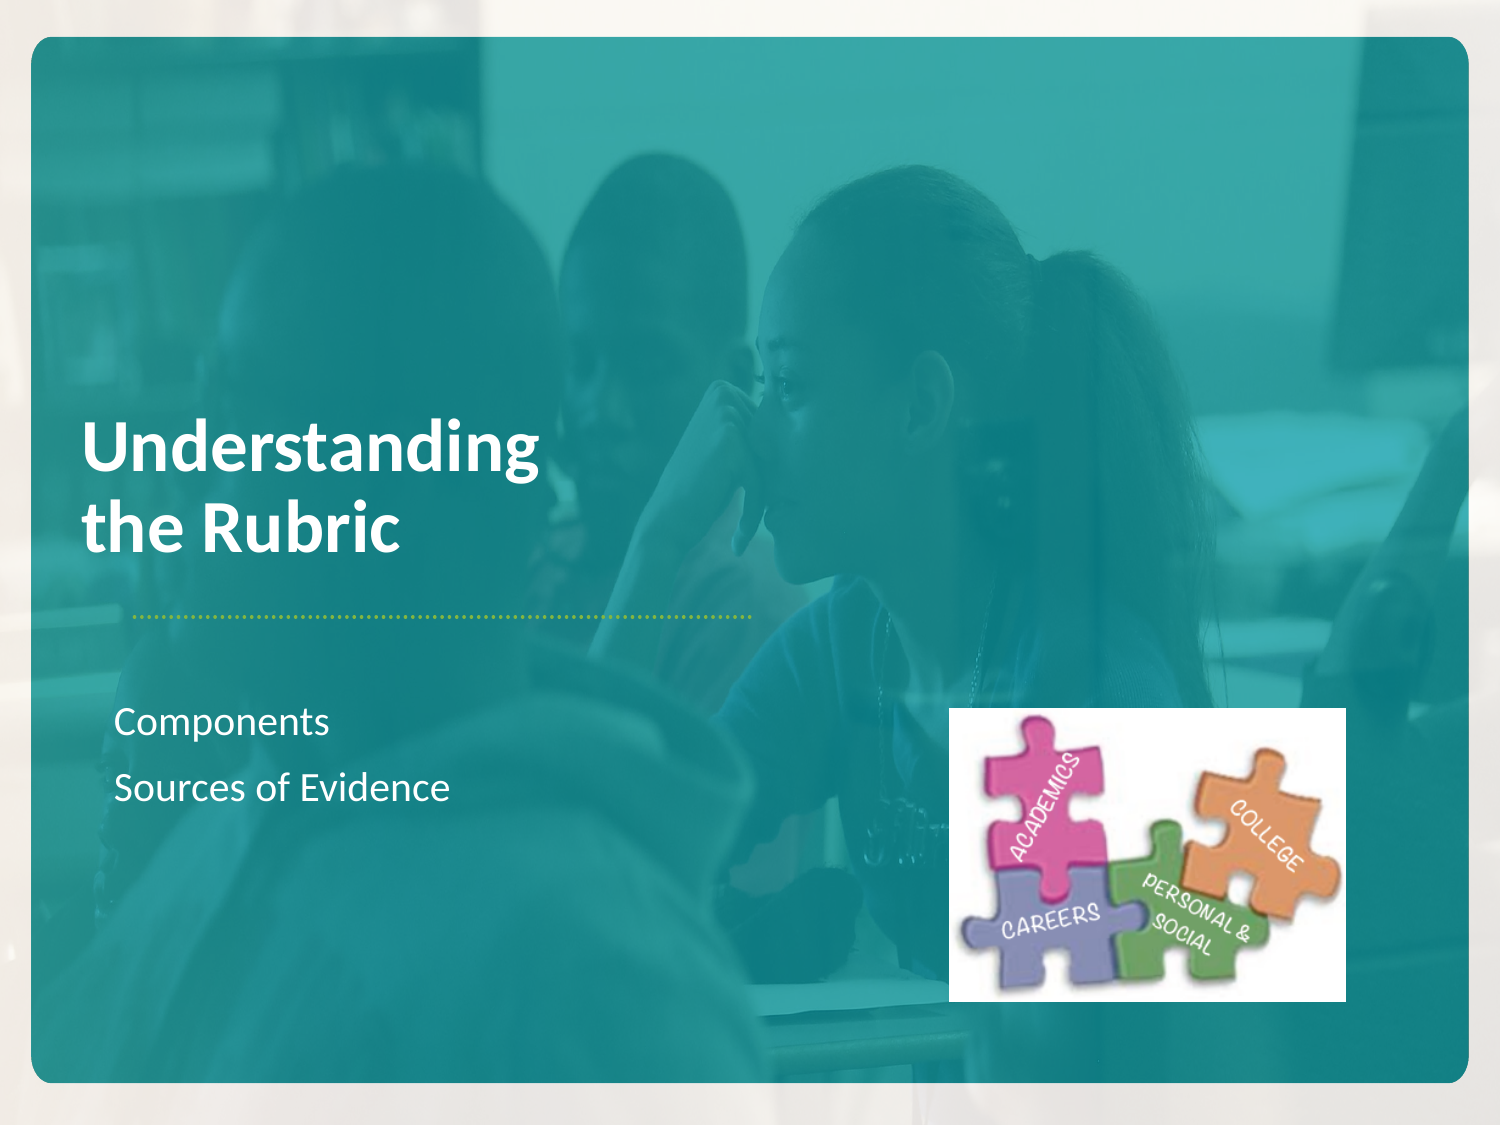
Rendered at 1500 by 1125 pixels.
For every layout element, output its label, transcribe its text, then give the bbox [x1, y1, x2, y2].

picture [949, 708, 1346, 1002]
title Understanding the Rubric [65, 115, 629, 577]
list Components Sources of Evidence [98, 692, 511, 845]
